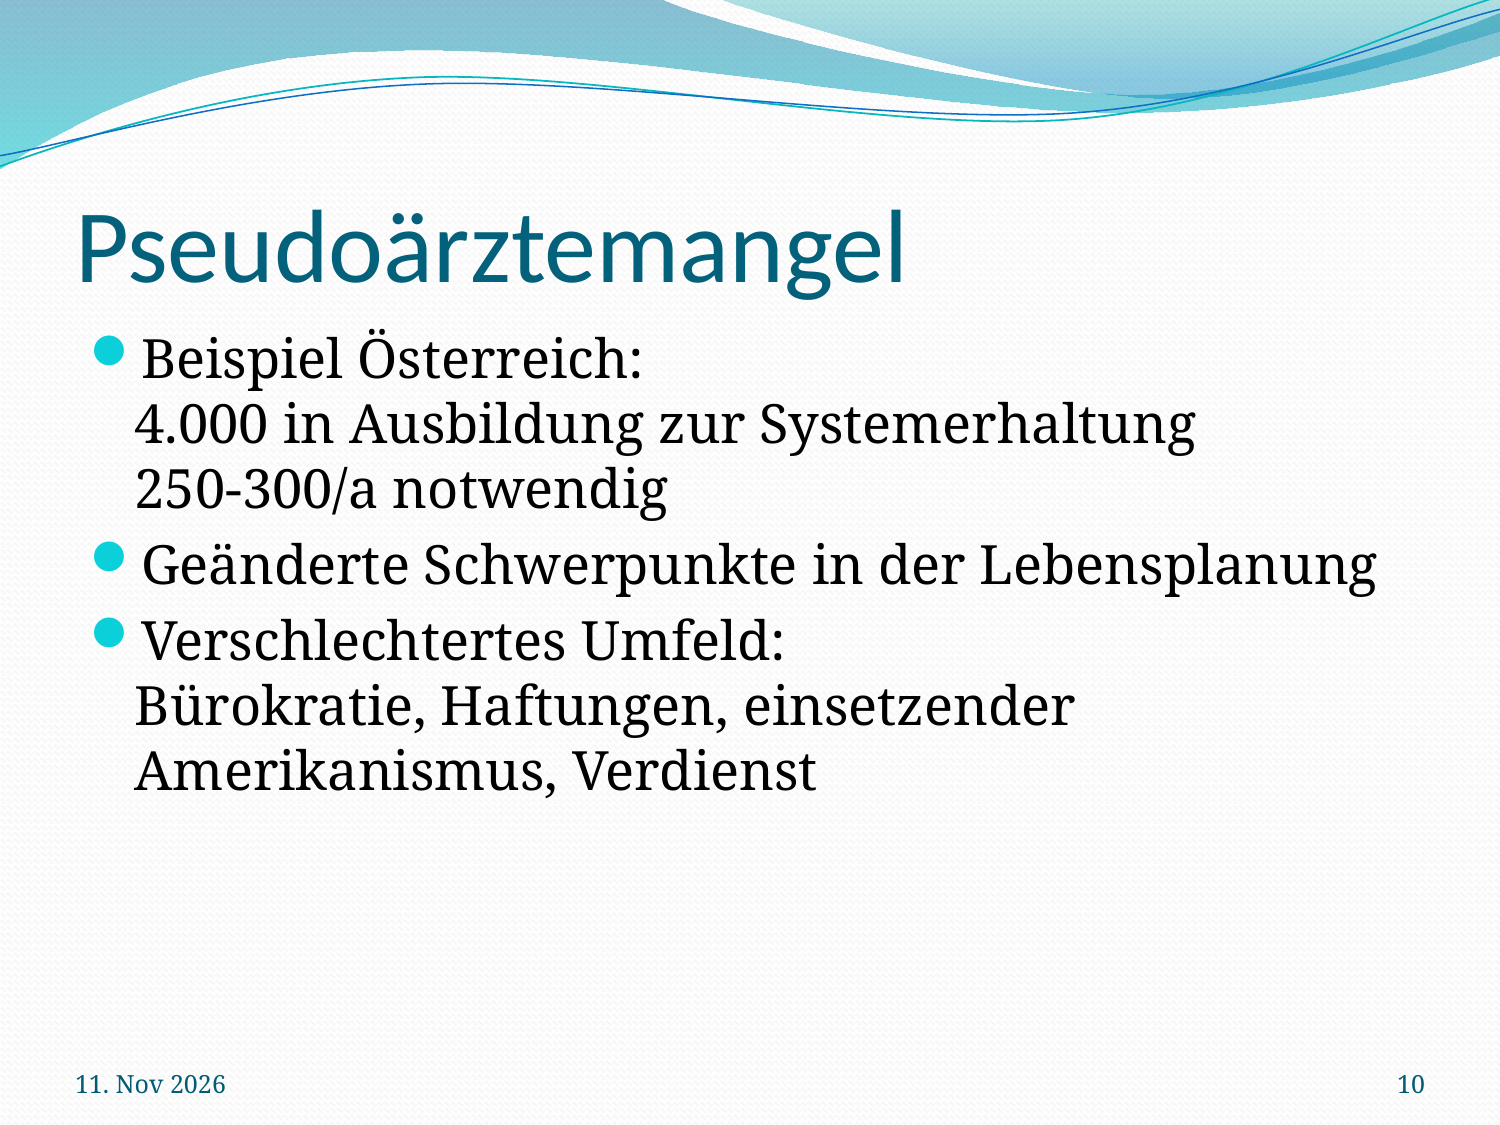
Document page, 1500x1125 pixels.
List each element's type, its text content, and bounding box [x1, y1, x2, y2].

slide_number 10 [1299, 1042, 1425, 1103]
title Pseudoärztemangel [75, 115, 1425, 303]
list Beispiel Österreich: 4.000 in Ausbildung zur Systemerhaltung 250-300/a notwendig Geänderte Schwerpunkte in der Lebensplanung Verschlechtertes Umfeld: Bürokratie, Haftungen, einsetzender Amerikanismus, Verdienst [75, 317, 1425, 1038]
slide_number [75, 1042, 425, 1103]
